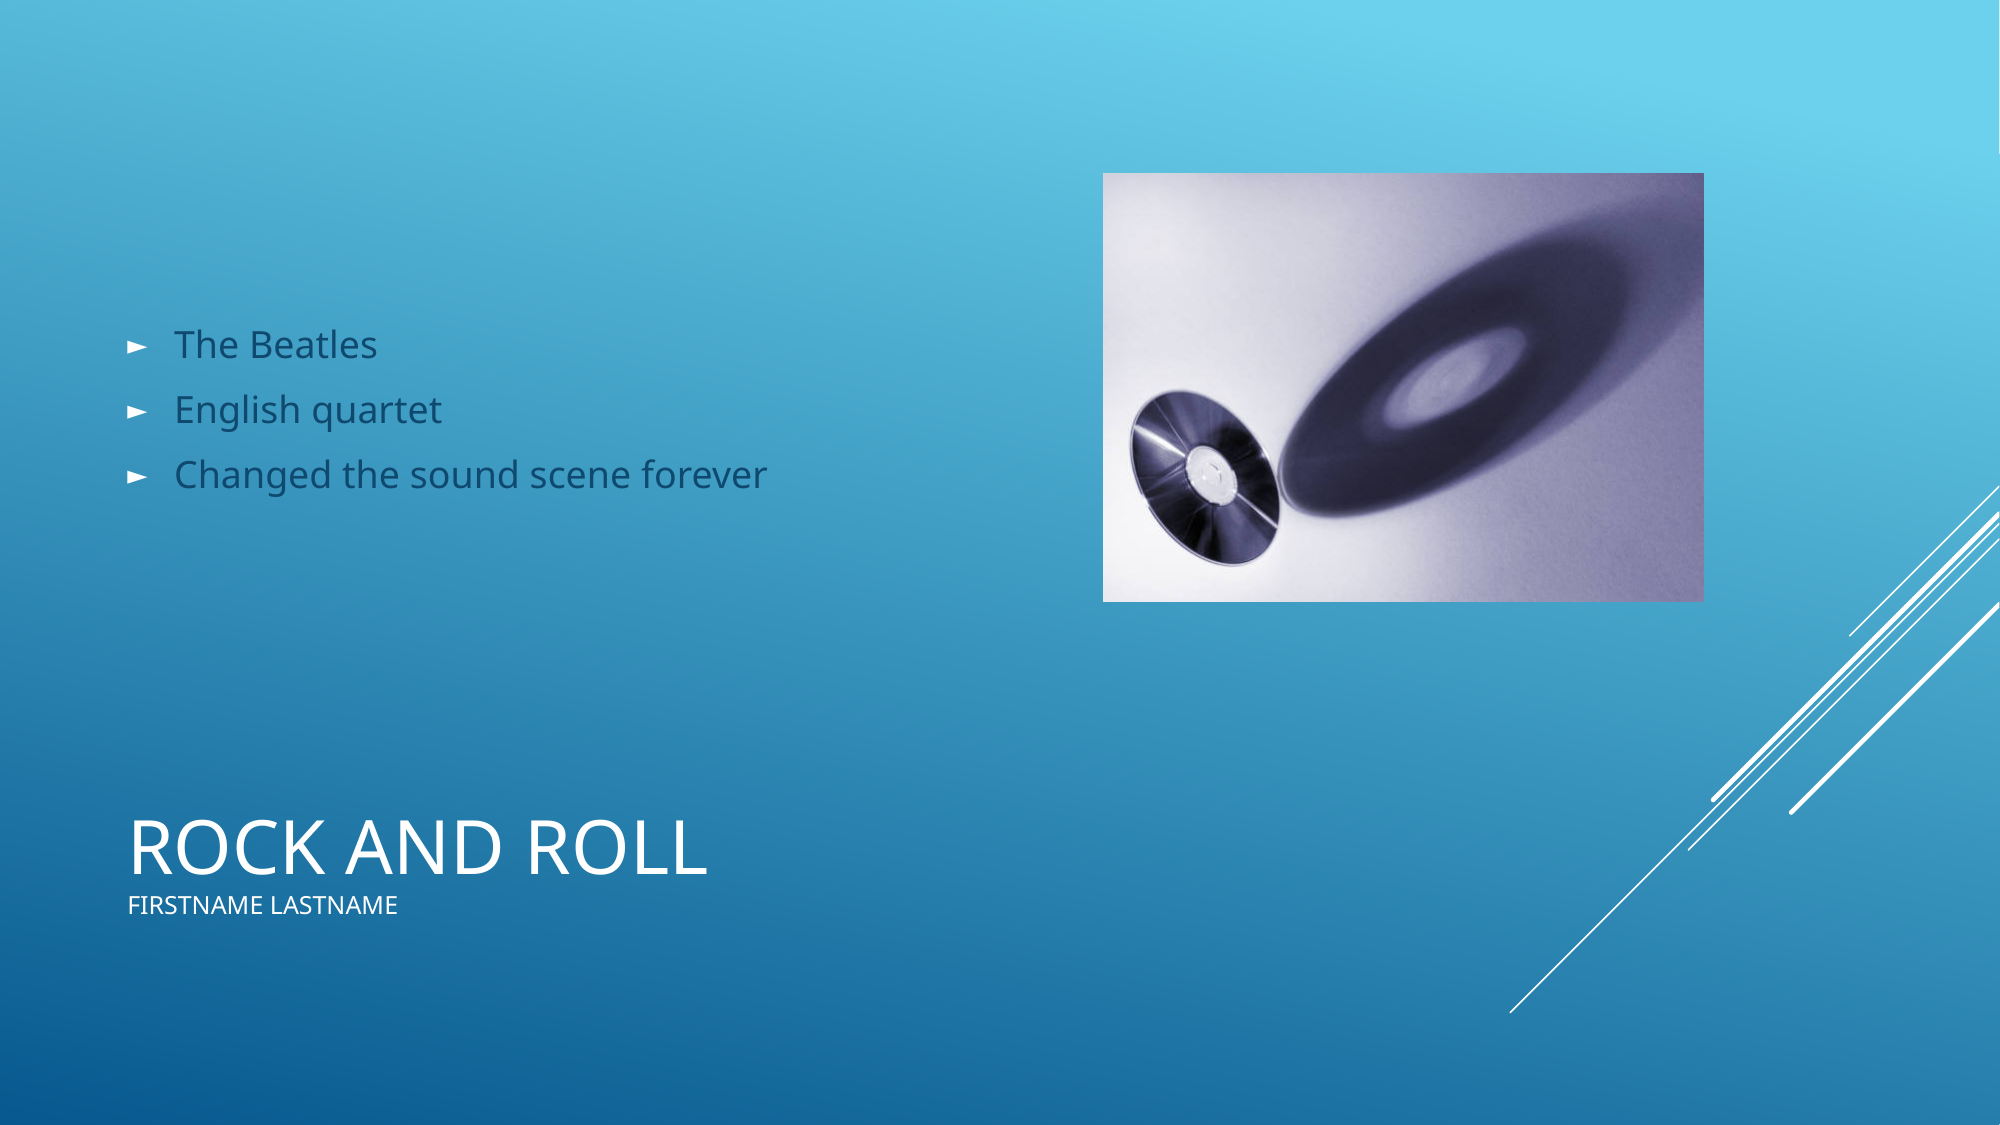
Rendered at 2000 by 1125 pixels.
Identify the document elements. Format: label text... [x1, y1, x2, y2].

title Rock and Roll Firstname Lastname [112, 736, 1513, 984]
picture [1102, 172, 1704, 602]
list The Beatles English quartet Changed the sound scene forever [112, 112, 1513, 706]
